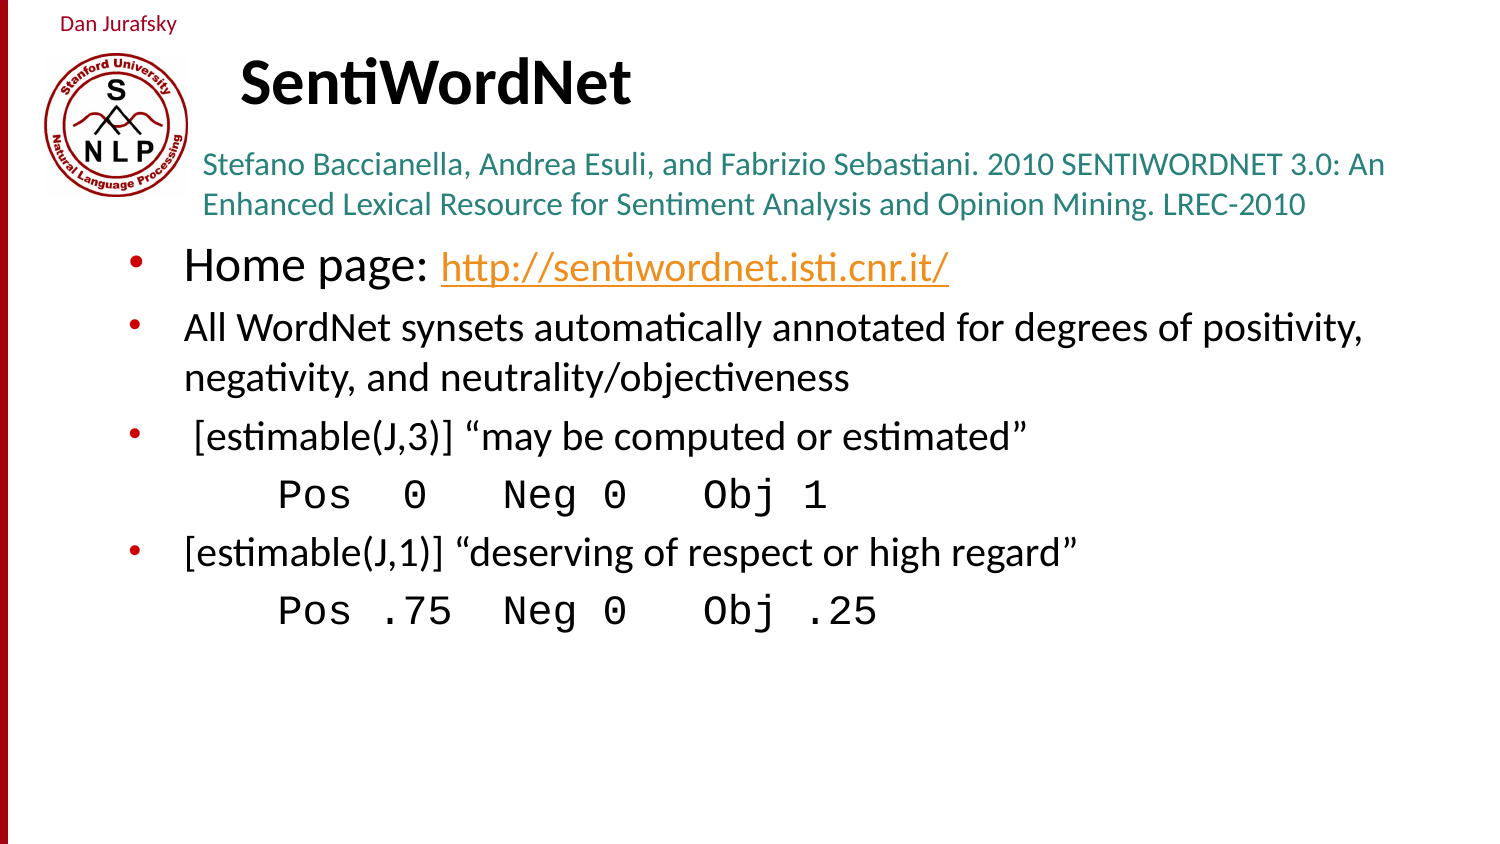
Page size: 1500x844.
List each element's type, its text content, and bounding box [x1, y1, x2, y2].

list Stefano Baccianella, Andrea Esuli, and Fabrizio Sebastiani. 2010 SENTIWORDNET 3.0: An Enhanced Lexical Resource for Sentiment Analysis and Opinion Mining. LREC-2010 Home page: http://sentiwordnet.isti.cnr.it/ All WordNet synsets automatically annotated for degrees of positivity, negativity, and neutrality/objectiveness [estimable(J,3)] “may be computed or estimated” Pos 0 Neg 0 Obj 1 [estimable(J,1)] “deserving of respect or high regard” Pos .75 Neg 0 Obj .25 [112, 134, 1413, 697]
picture [44, 53, 188, 197]
title SentiWordNet [225, 0, 1500, 125]
